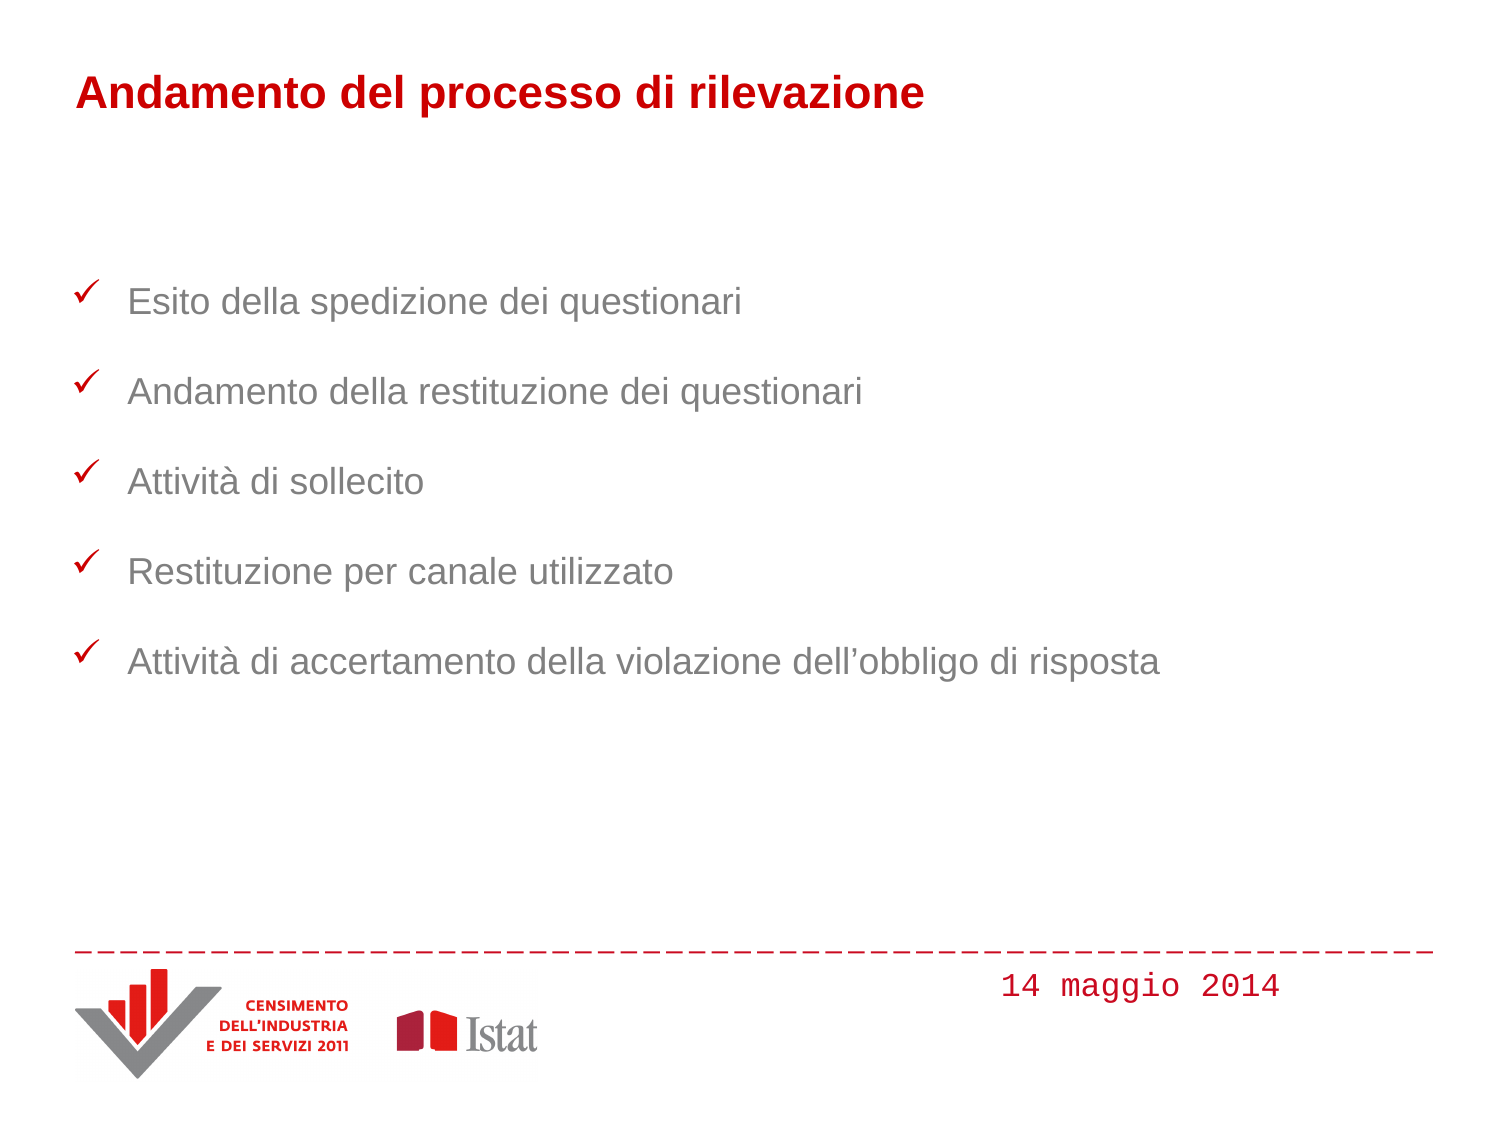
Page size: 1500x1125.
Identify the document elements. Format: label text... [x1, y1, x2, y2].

text_box 14 maggio 2014 [986, 955, 1471, 1011]
picture [74, 969, 538, 1082]
text_box Andamento del processo di rilevazione [75, 54, 1162, 125]
text_box Esito della spedizione dei questionari Andamento della restituzione dei questionari Attività di sollecito Restituzione per canale utilizzato Attività di accertamento della violazione dell’obbligo di risposta [71, 231, 1432, 764]
